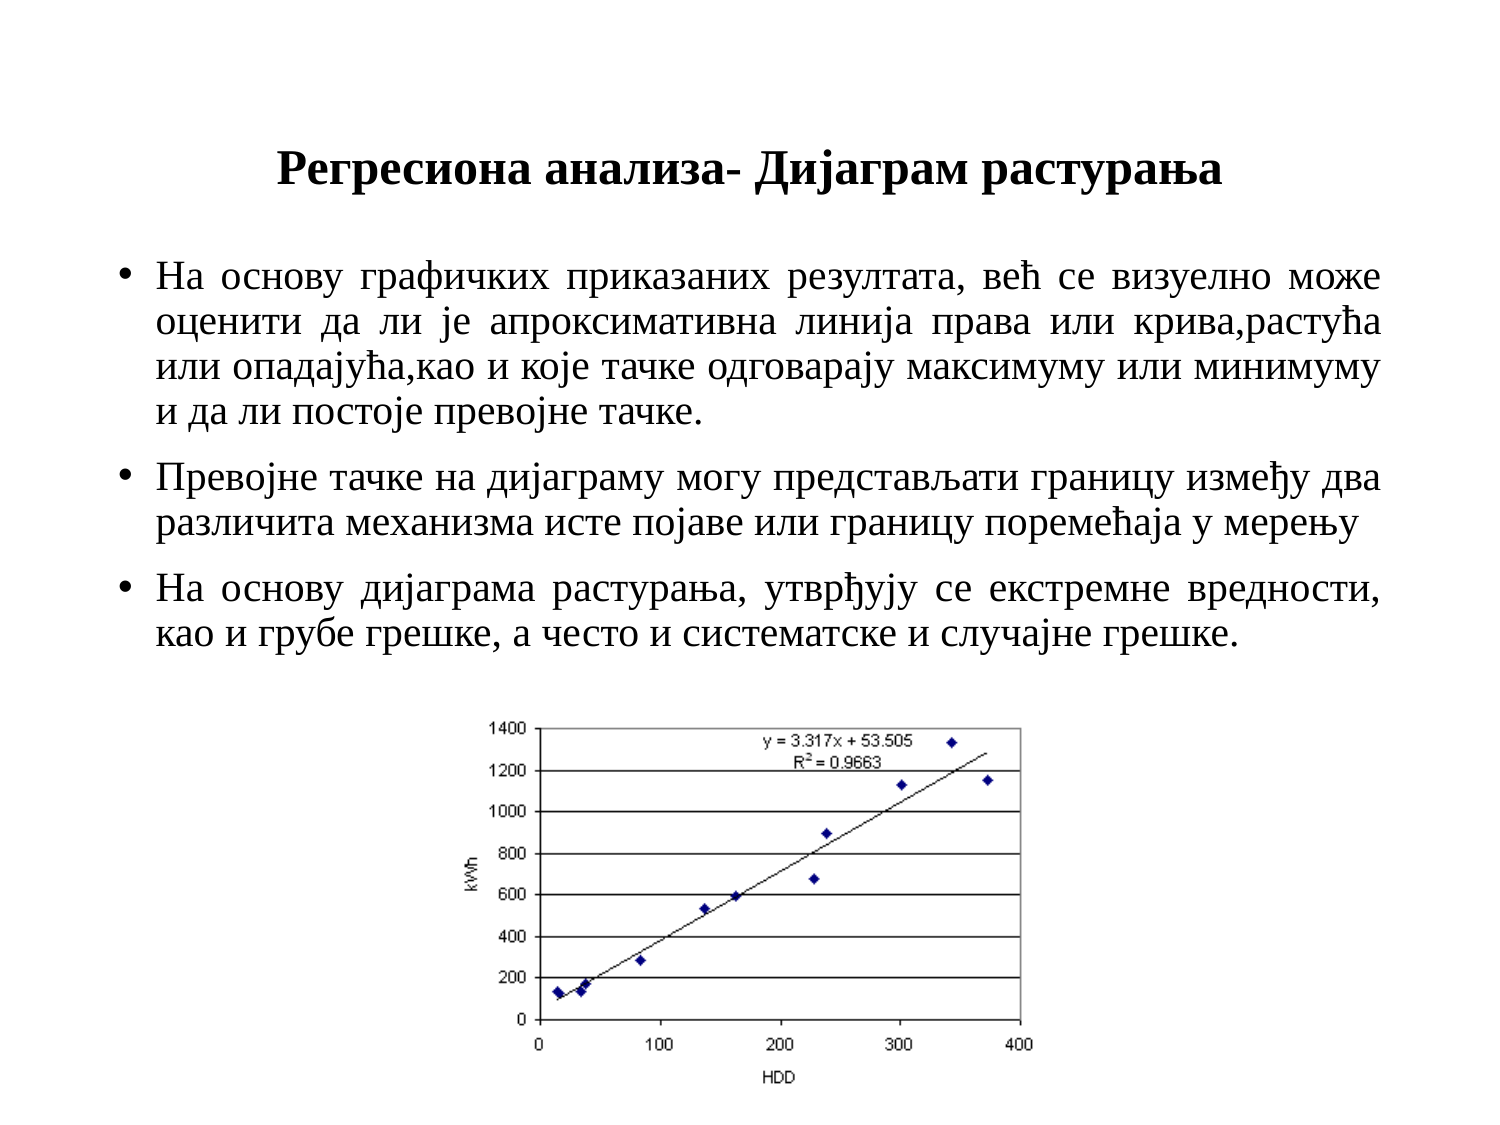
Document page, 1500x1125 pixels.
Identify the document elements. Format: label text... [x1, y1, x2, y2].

picture [456, 714, 1042, 1093]
title Регресиона анализа- Дијаграм растурања [103, 59, 1397, 246]
list На основу графичких приказаних резултата, већ се визуелно може оценити да ли је апроксимативна линија права или крива,растућа или опадајућа,као и које тачке одговарају максимуму или минимуму и да ли постоје превојне тачке. Превојне тачке на дијаграму могу представљати границу између два различита механизма исте појаве или границу поремећаја у мерењу На основу дијаграма растурања, утврђују се екстремне вредности, као и грубе грешке, а често и систематске и случајне грешке. [103, 246, 1397, 1014]
